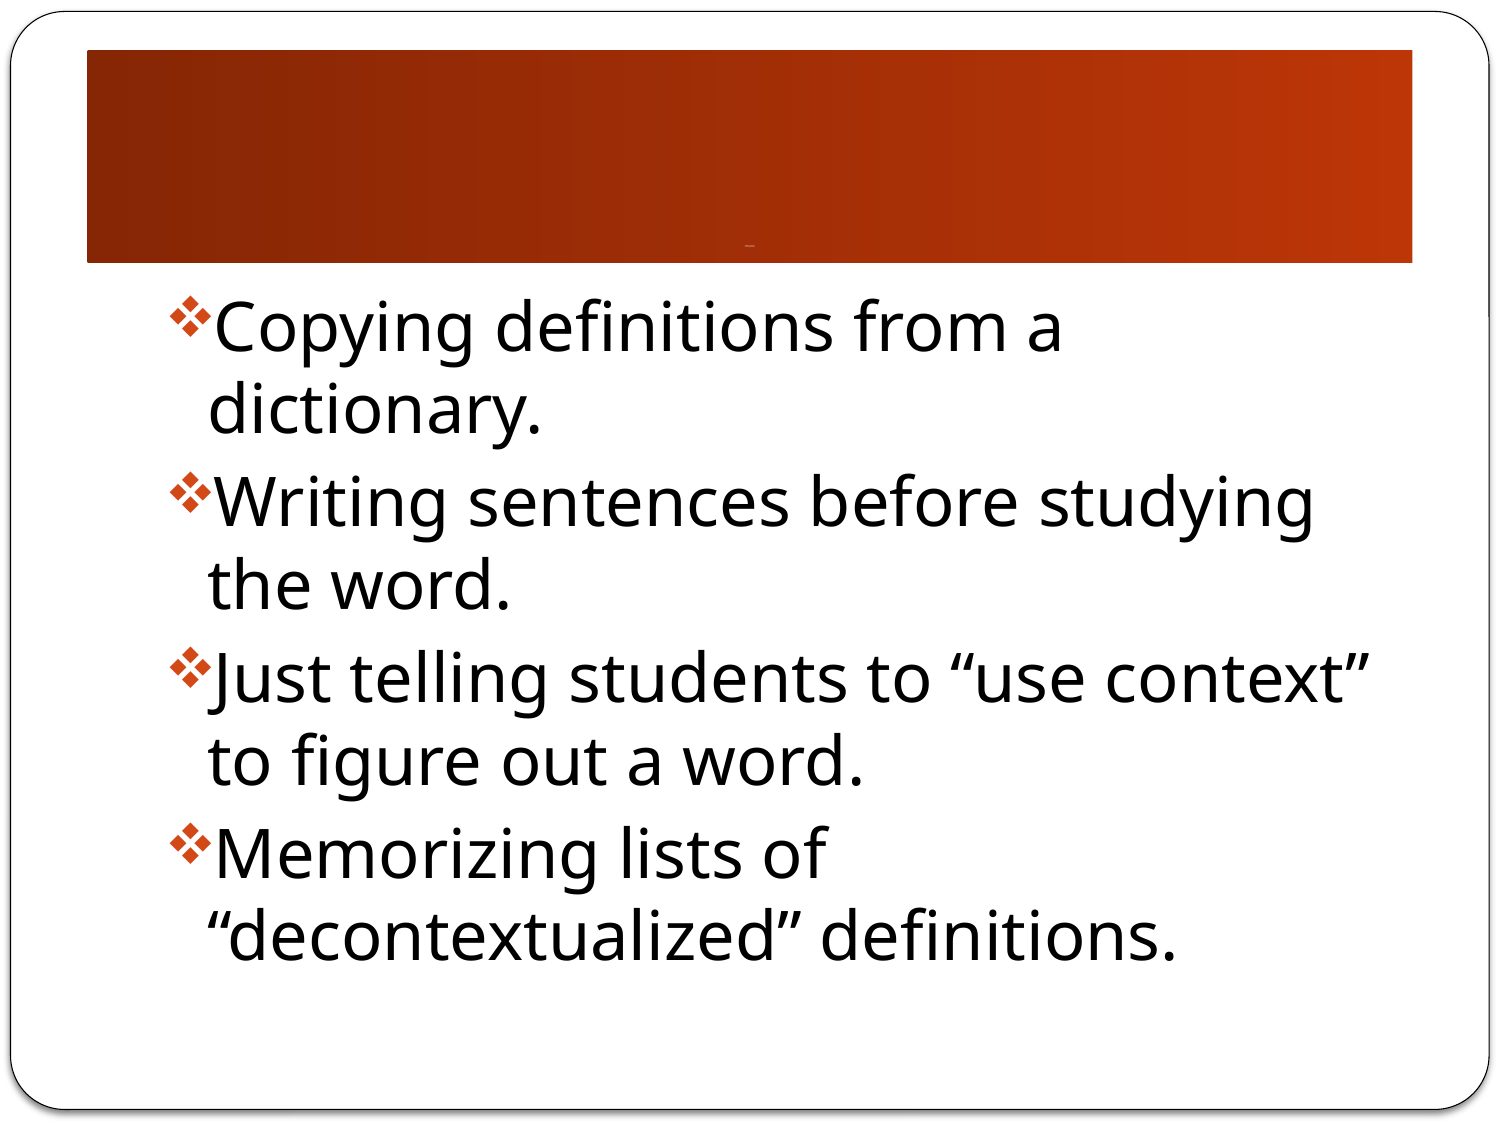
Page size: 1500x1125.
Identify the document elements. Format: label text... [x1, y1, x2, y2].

list Copying definitions from a dictionary. Writing sentences before studying the word. Just telling students to “use context” to figure out a word. Memorizing lists of “decontextualized” definitions. [150, 275, 1425, 988]
title Less Effective Approaches to Teaching Vocabulary [87, 50, 1413, 263]
